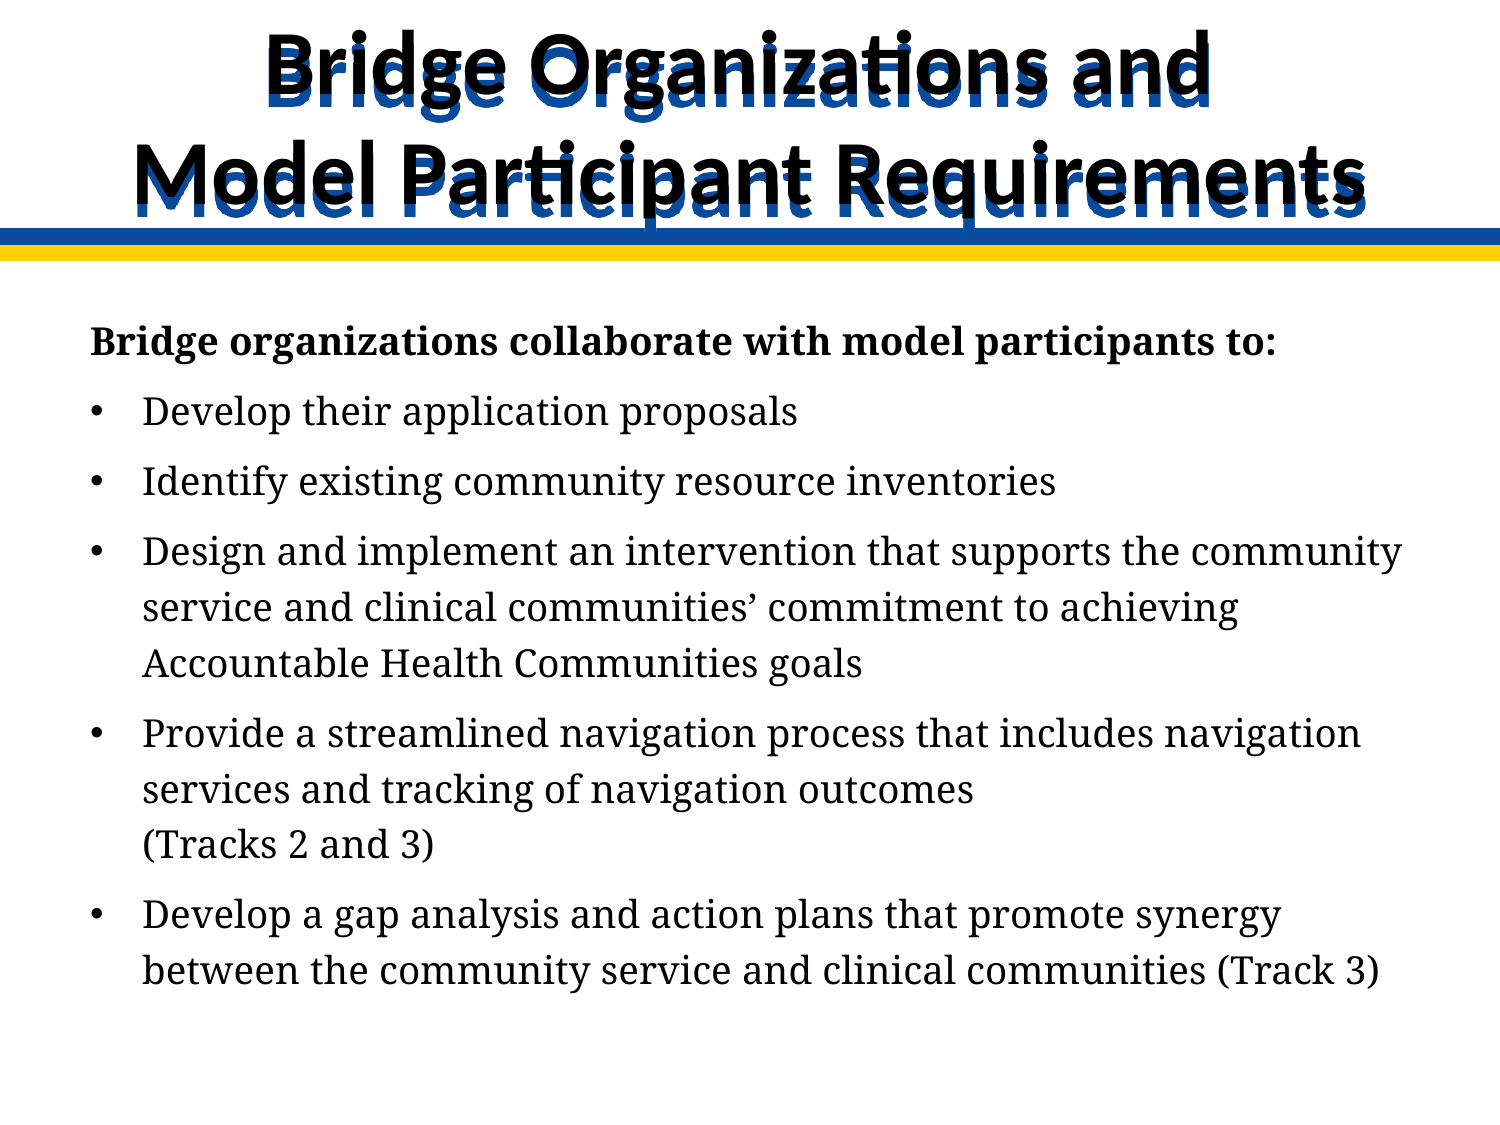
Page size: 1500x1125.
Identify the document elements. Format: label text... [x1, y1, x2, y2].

title Bridge Organizations and Model Participant Requirements [0, 0, 1500, 225]
list Bridge organizations collaborate with model participants to: Develop their application proposals Identify existing community resource inventories Design and implement an intervention that supports the community service and clinical communities’ commitment to achieving Accountable Health Communities goals Provide a streamlined navigation process that includes navigation services and tracking of navigation outcomes (Tracks 2 and 3) Develop a gap analysis and action plans that promote synergy between the community service and clinical communities (Track 3) [75, 299, 1425, 1005]
